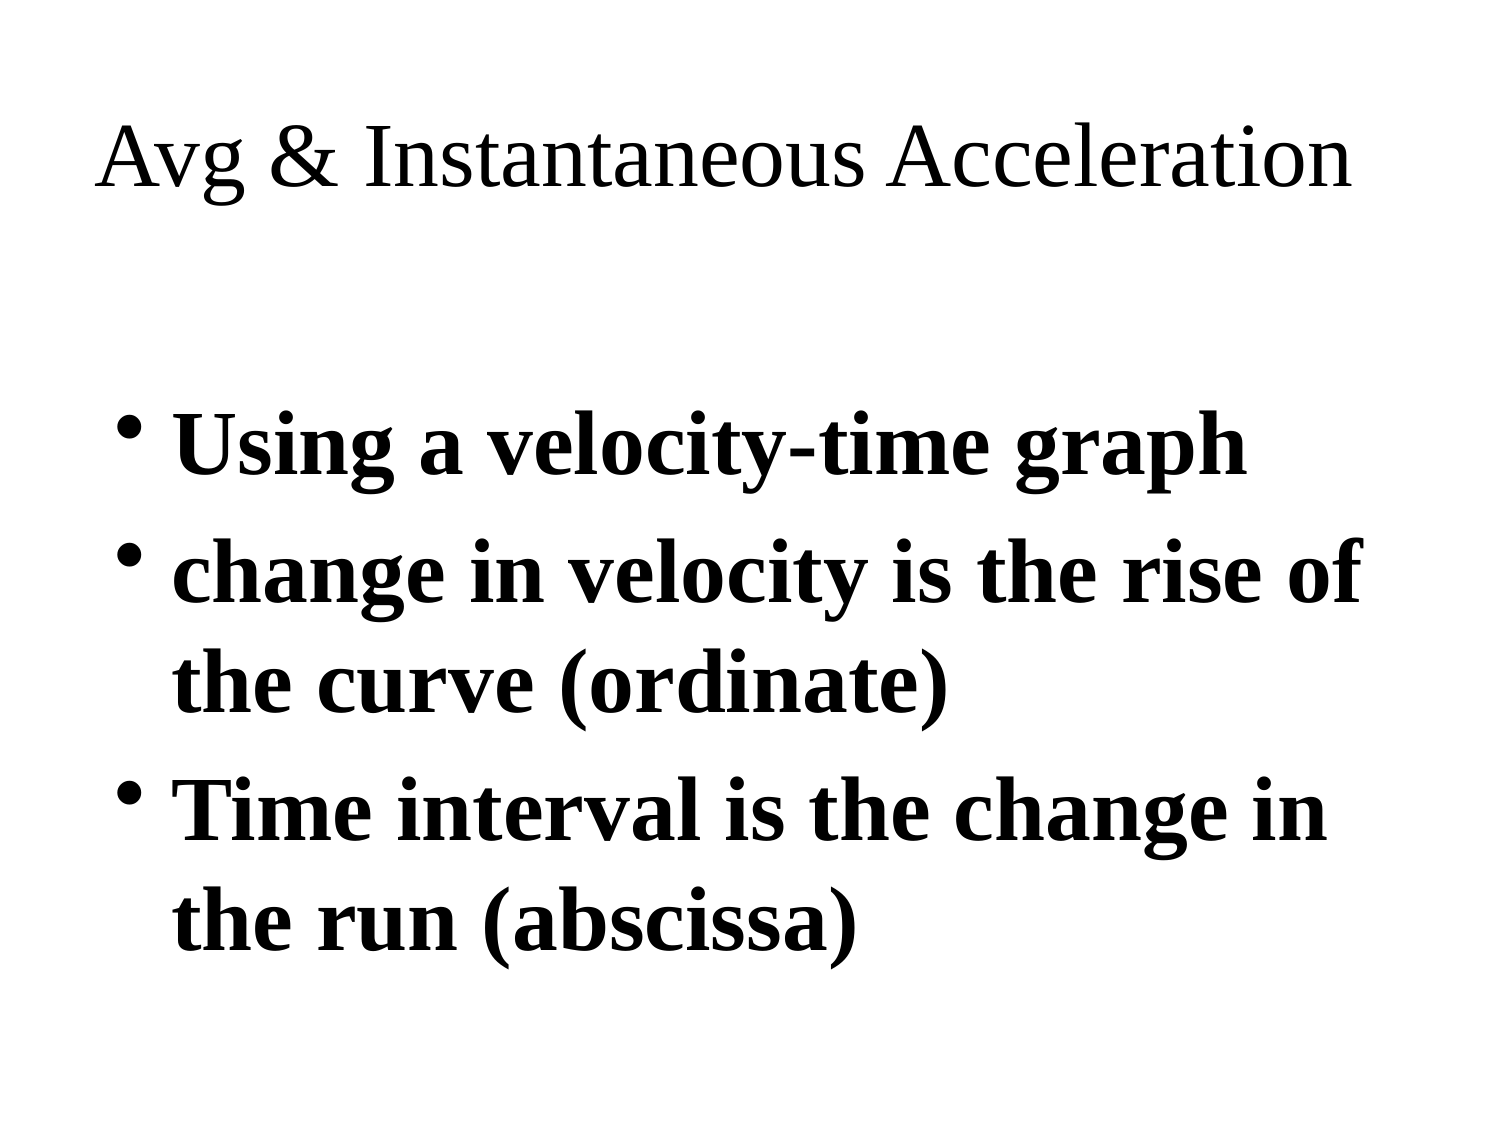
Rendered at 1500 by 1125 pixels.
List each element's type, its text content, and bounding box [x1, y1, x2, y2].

list Using a velocity-time graph change in velocity is the rise of the curve (ordinate) Time interval is the change in the run (abscissa) [99, 374, 1388, 1001]
title Avg & Instantaneous Acceleration [62, 99, 1388, 201]
